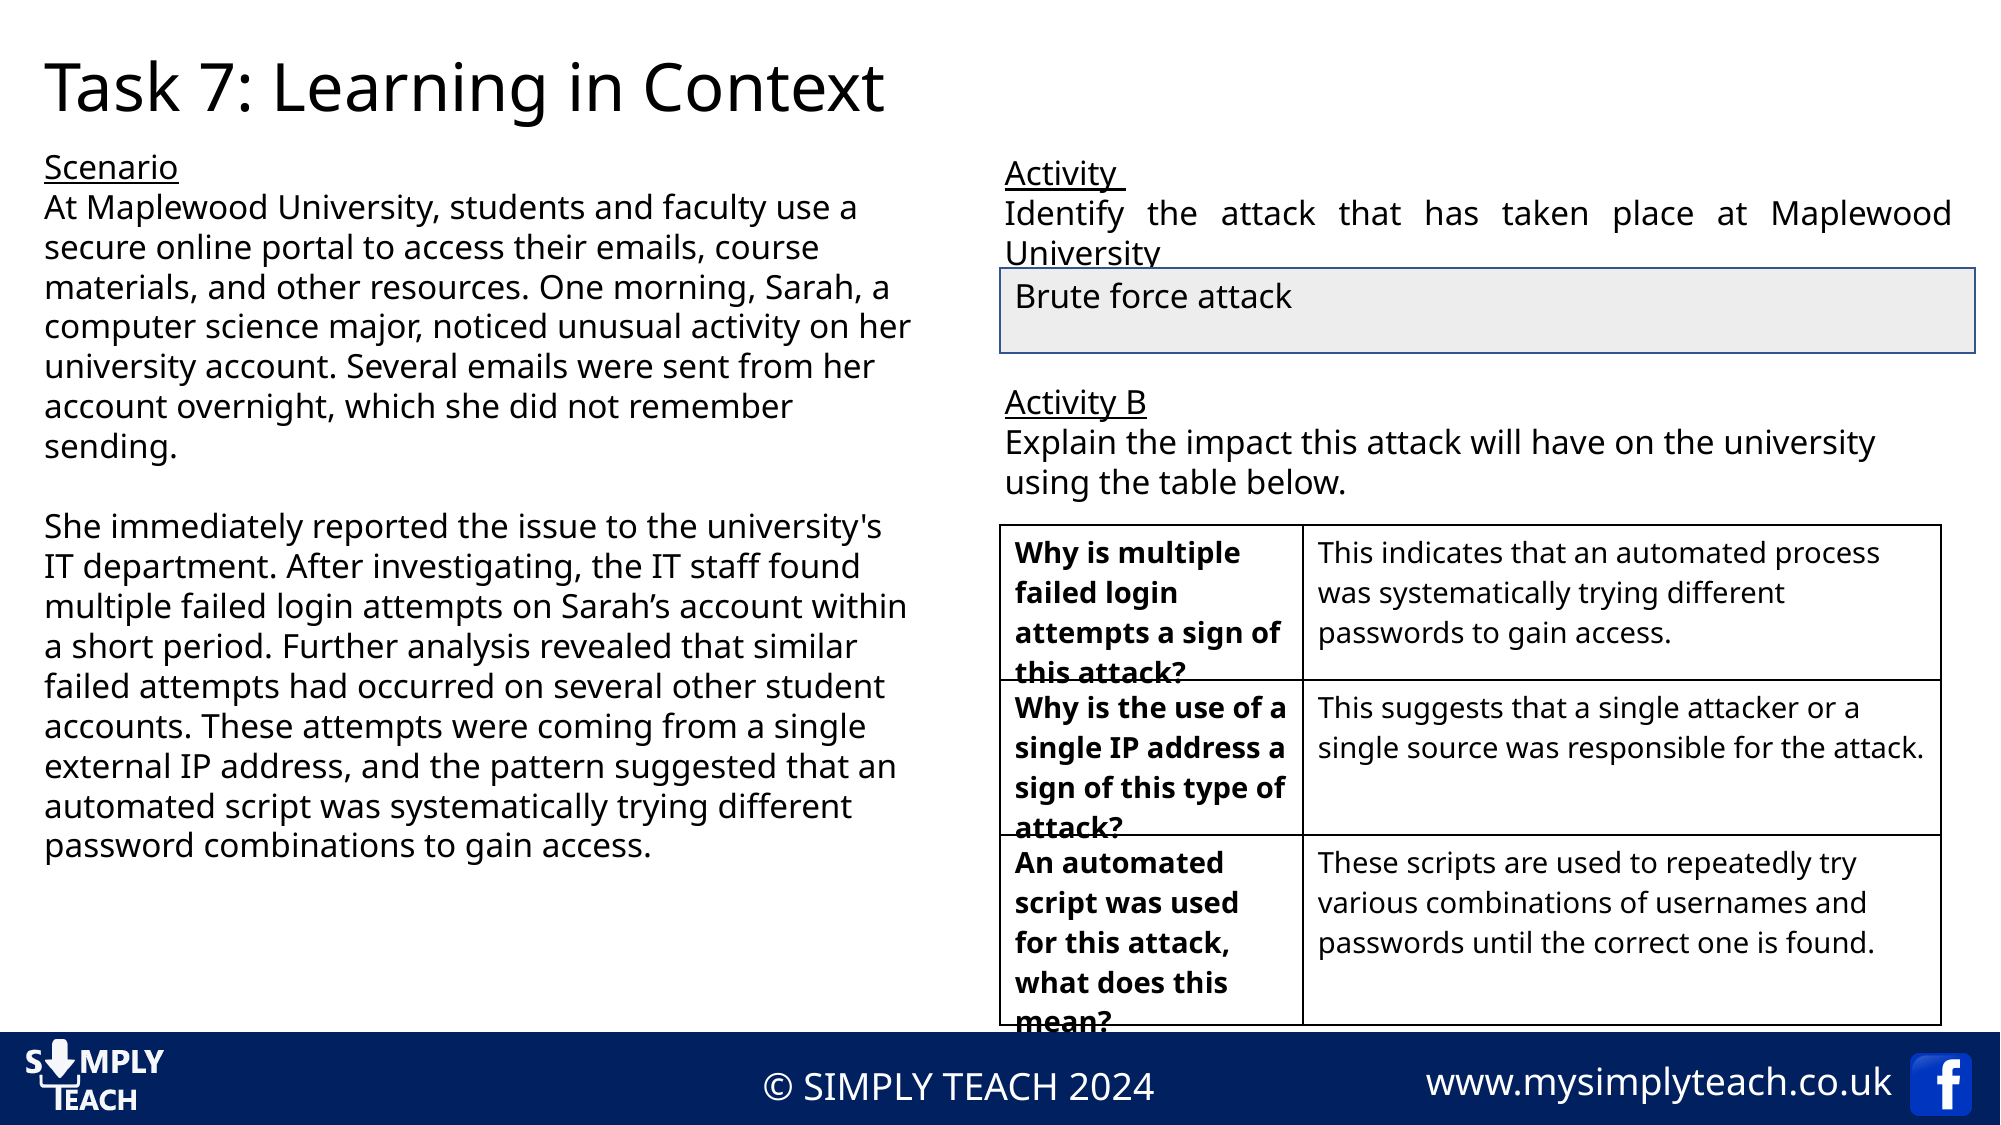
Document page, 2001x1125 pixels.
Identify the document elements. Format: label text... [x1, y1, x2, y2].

text_box Activity Identify the attack that has taken place at Maplewood University [989, 144, 1970, 280]
table_cell This suggests that a single attacker or a single source was responsible for the attack. [1304, 681, 1940, 834]
text_box Activity B Explain the impact this attack will have on the university using the table below. [989, 373, 1970, 509]
text_box © SIMPLY TEACH 2024 [621, 1055, 1296, 1115]
text_box Task 7: Learning in Context [29, 37, 1619, 133]
picture [15, 1033, 182, 1122]
table_header Why is multiple failed login attempts a sign of this attack? [1001, 526, 1302, 679]
text_box [0, 1032, 2000, 1125]
table_cell Why is the use of a single IP address a sign of this type of attack? [1001, 681, 1302, 834]
text_box www.mysimplyteach.co.uk [1411, 1050, 1907, 1111]
text_box Scenario At Maplewood University, students and faculty use a secure online portal to access their emails, course materials, and other resources. One morning, Sarah, a computer science major, noticed unusual activity on her university account. Several emails were sent from her account overnight, which she did not remember sending. She immediately reported the issue to the university's IT department. After investigating, the IT staff found multiple failed login attempts on Sarah’s account within a short period. Further analysis revealed that similar failed attempts had occurred on several other student accounts. These attempts were coming from a single external IP address, and the pattern suggested that an automated script was systematically trying different password combinations to gain access. [29, 138, 931, 872]
picture [1907, 1050, 1976, 1119]
table_cell These scripts are used to repeatedly try various combinations of usernames and passwords until the correct one is found. [1304, 836, 1940, 1024]
text_box Brute force attack [999, 267, 1976, 354]
table_header This indicates that an automated process was systematically trying different passwords to gain access. [1304, 526, 1940, 679]
table_cell An automated script was used for this attack, what does this mean? [1001, 836, 1302, 1024]
